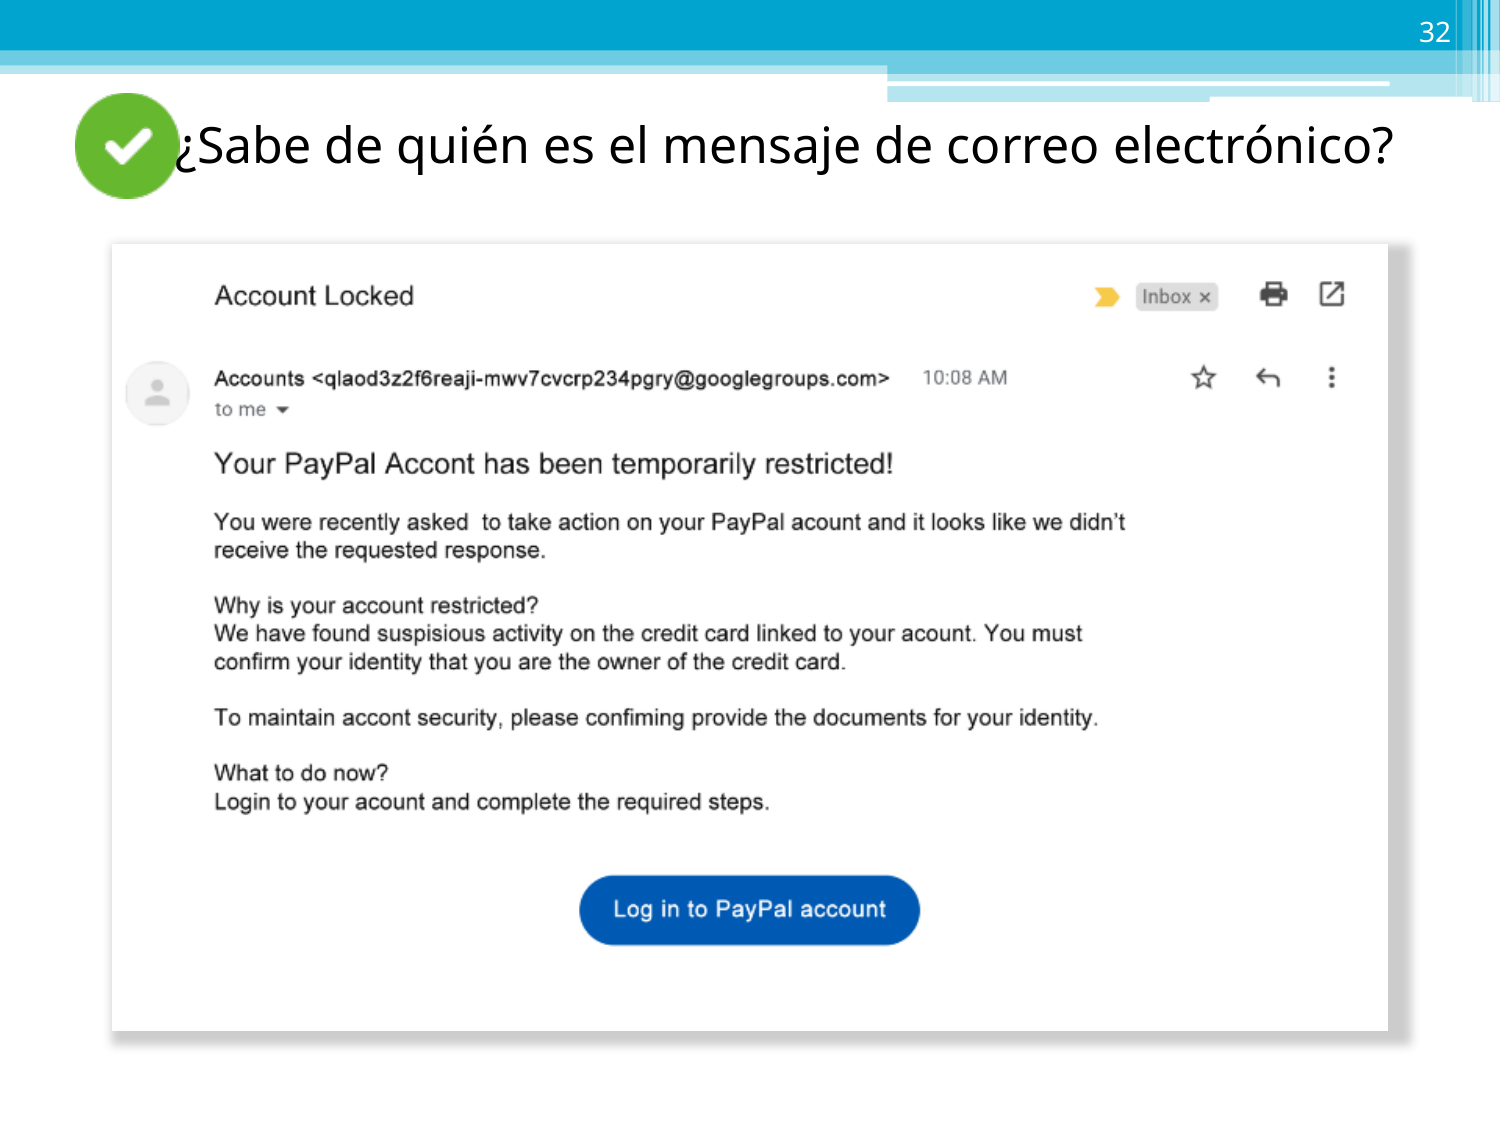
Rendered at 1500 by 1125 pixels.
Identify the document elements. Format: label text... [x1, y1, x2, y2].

picture [112, 244, 1388, 1031]
slide_number 32 [1340, 0, 1466, 61]
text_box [74, 93, 1383, 199]
list [75, 369, 1425, 1079]
